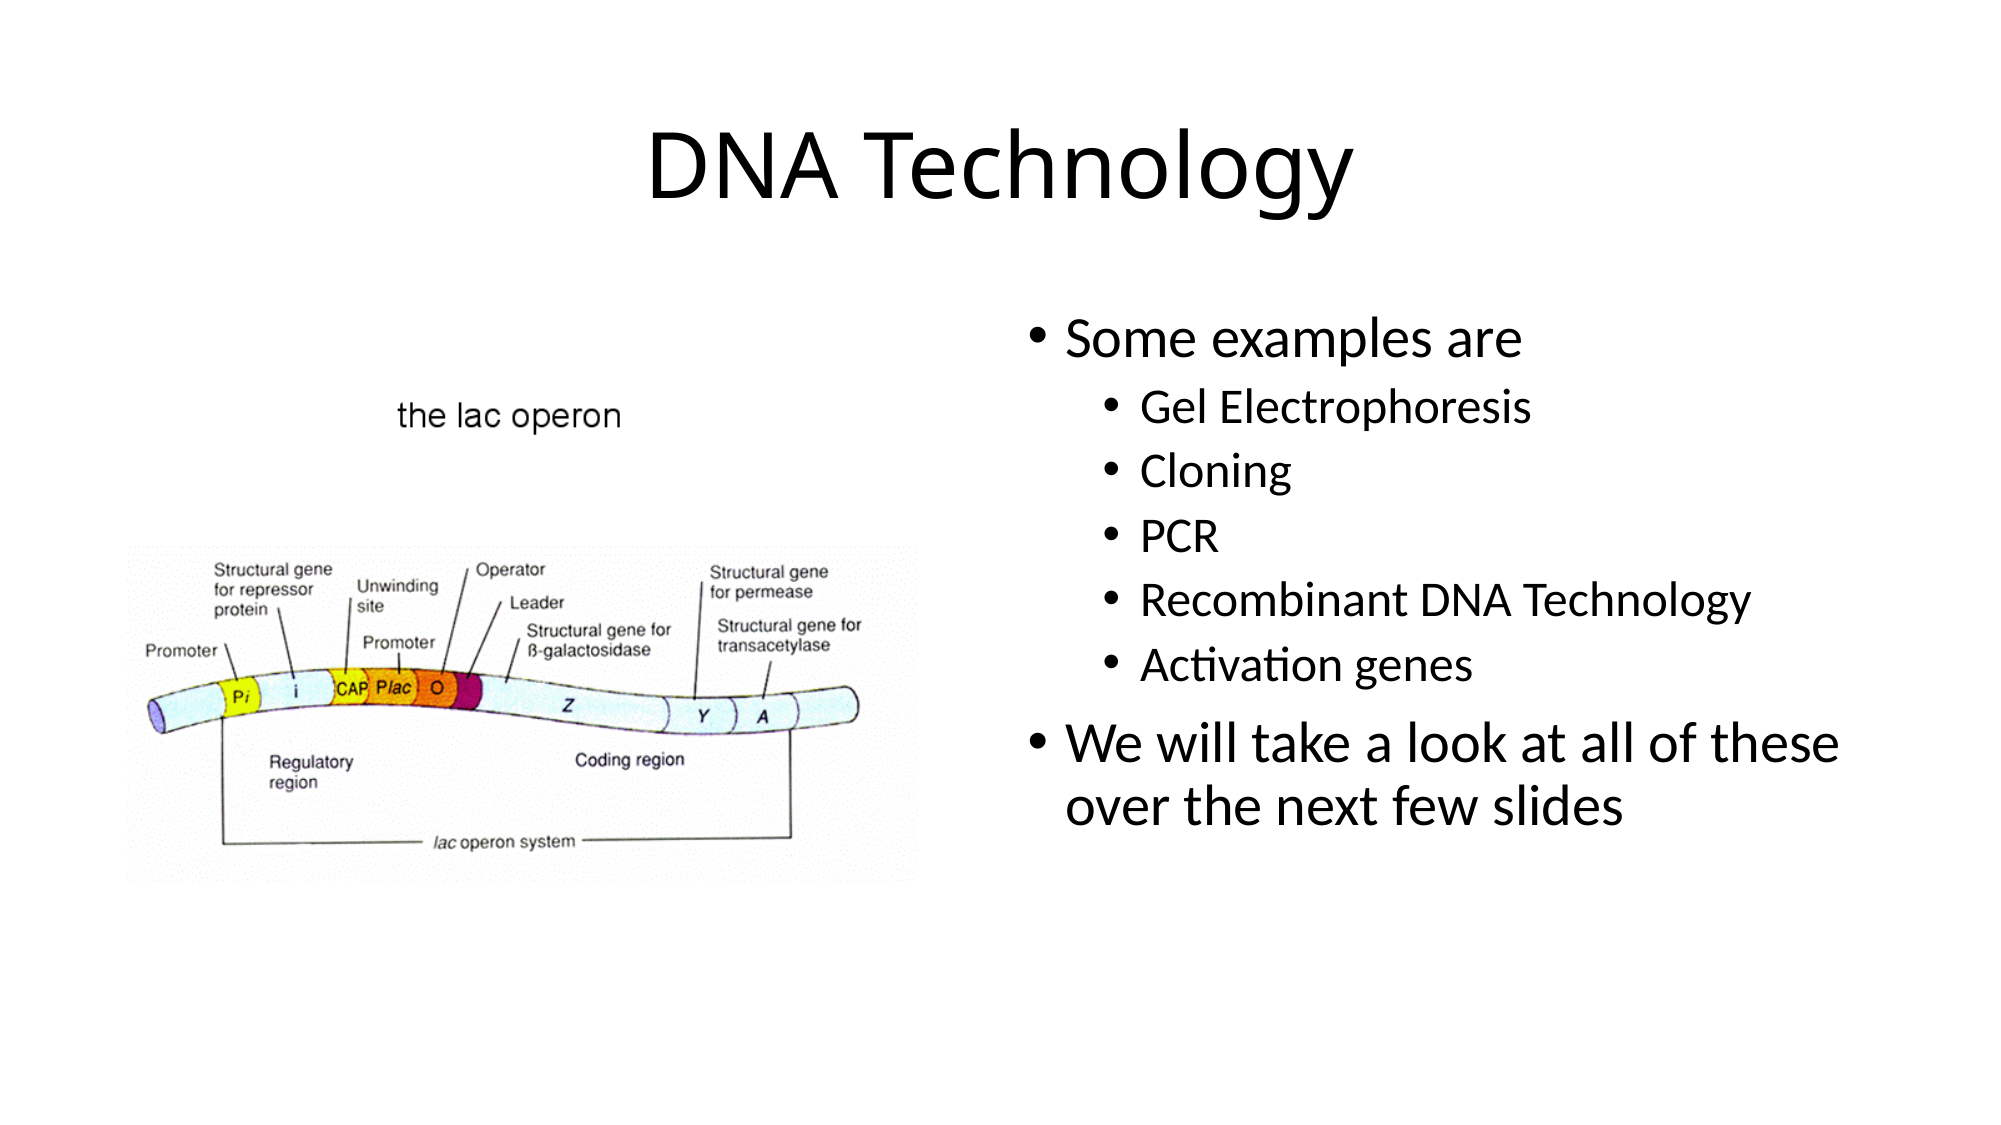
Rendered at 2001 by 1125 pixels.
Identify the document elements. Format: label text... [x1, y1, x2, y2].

title DNA Technology [137, 59, 1863, 278]
list Some examples are Gel Electrophoresis Cloning PCR Recombinant DNA Technology Activation genes We will take a look at all of these over the next few slides [1012, 299, 1863, 1014]
picture [61, 299, 958, 971]
